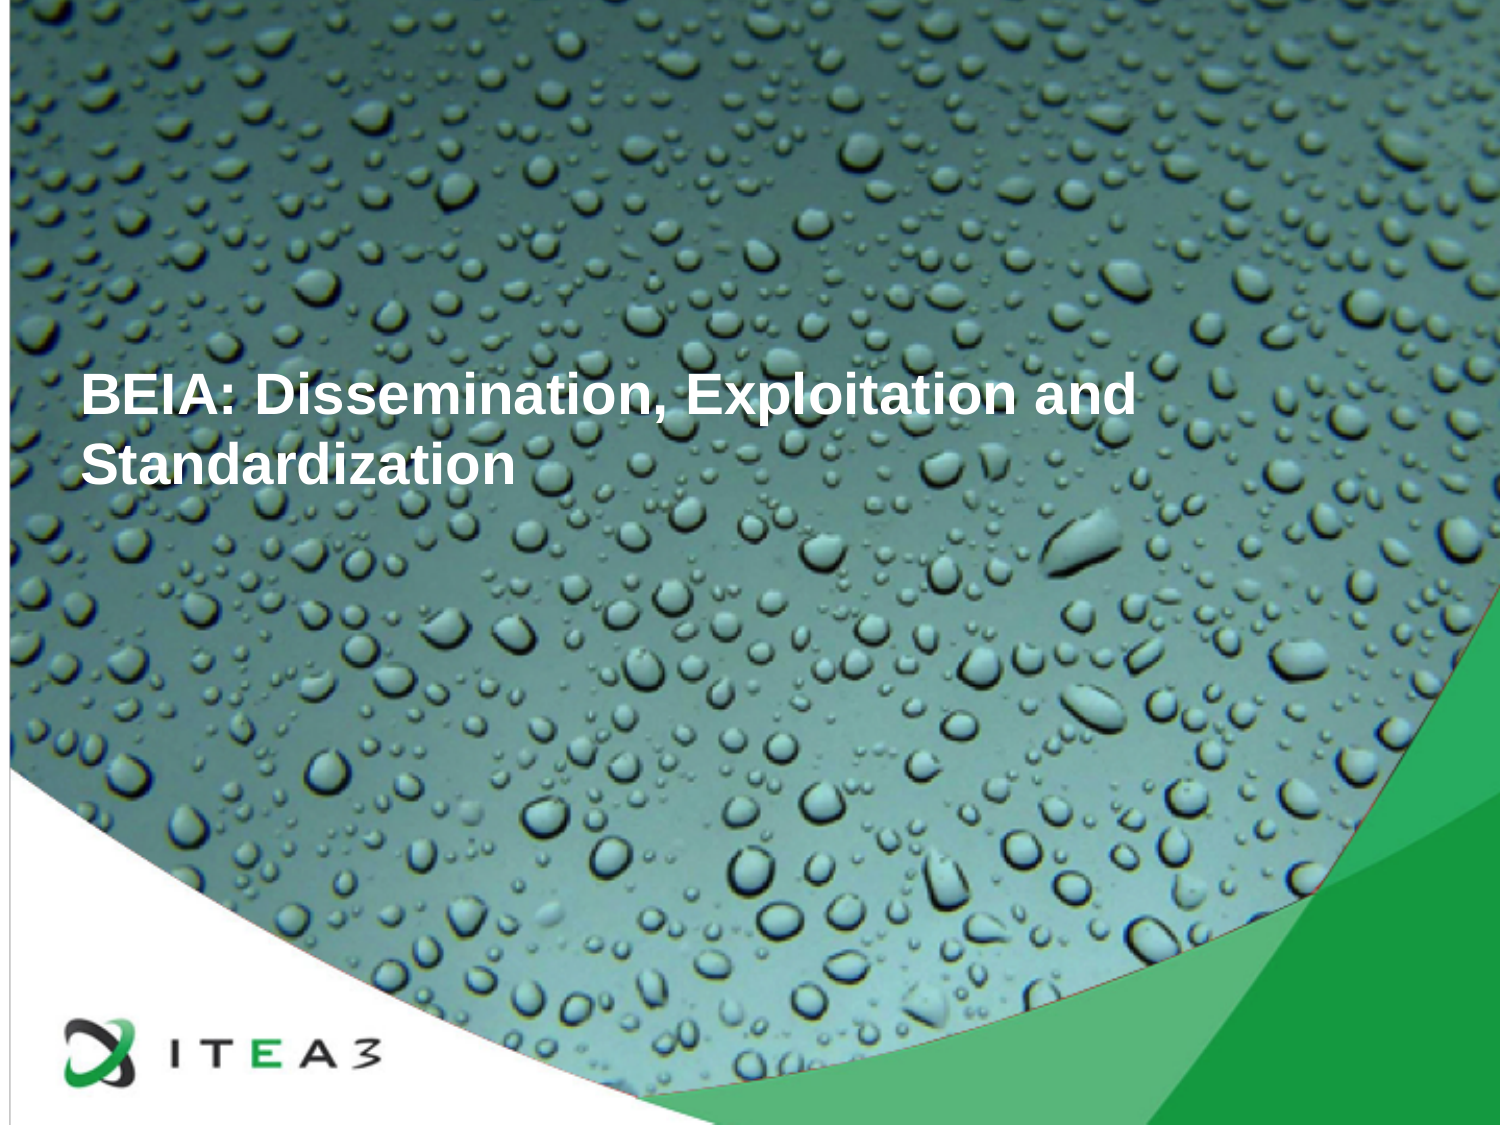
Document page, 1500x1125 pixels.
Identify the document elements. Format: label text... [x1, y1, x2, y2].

title BEIA: Dissemination, Exploitation and Standardization [64, 66, 1447, 504]
picture [0, 0, 1500, 1125]
